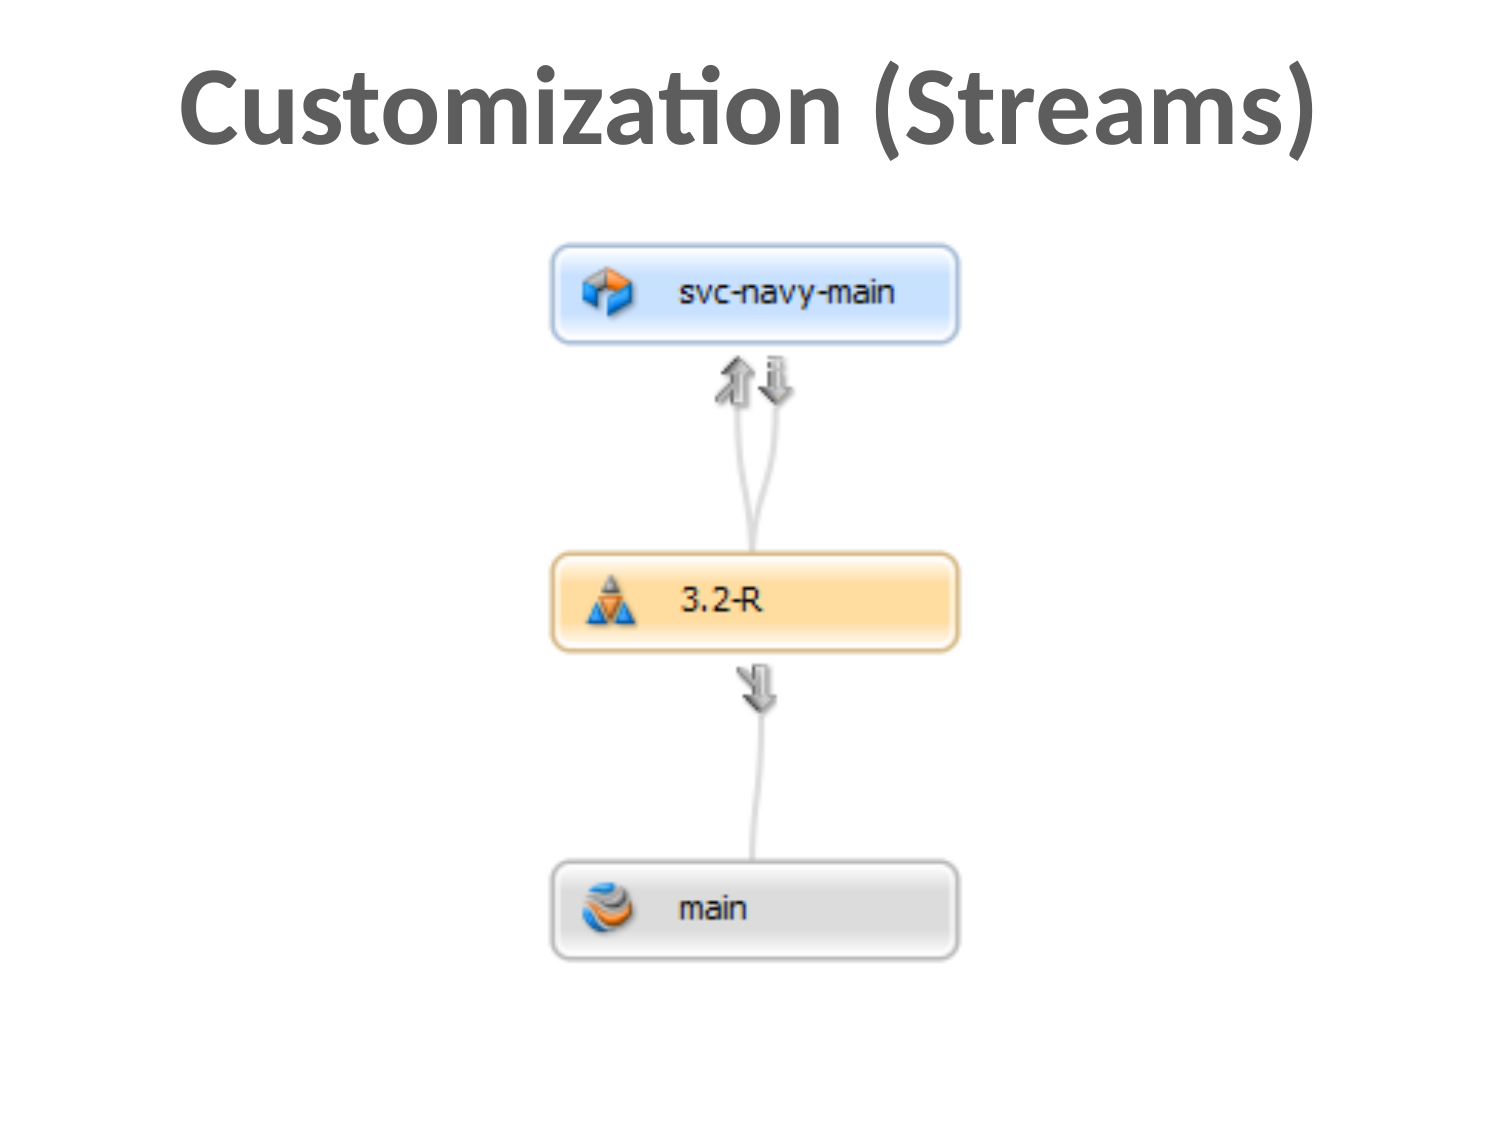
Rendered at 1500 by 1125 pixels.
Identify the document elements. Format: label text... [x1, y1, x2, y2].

text_box Customization (Streams) [0, 24, 1500, 175]
picture [448, 171, 1052, 1053]
